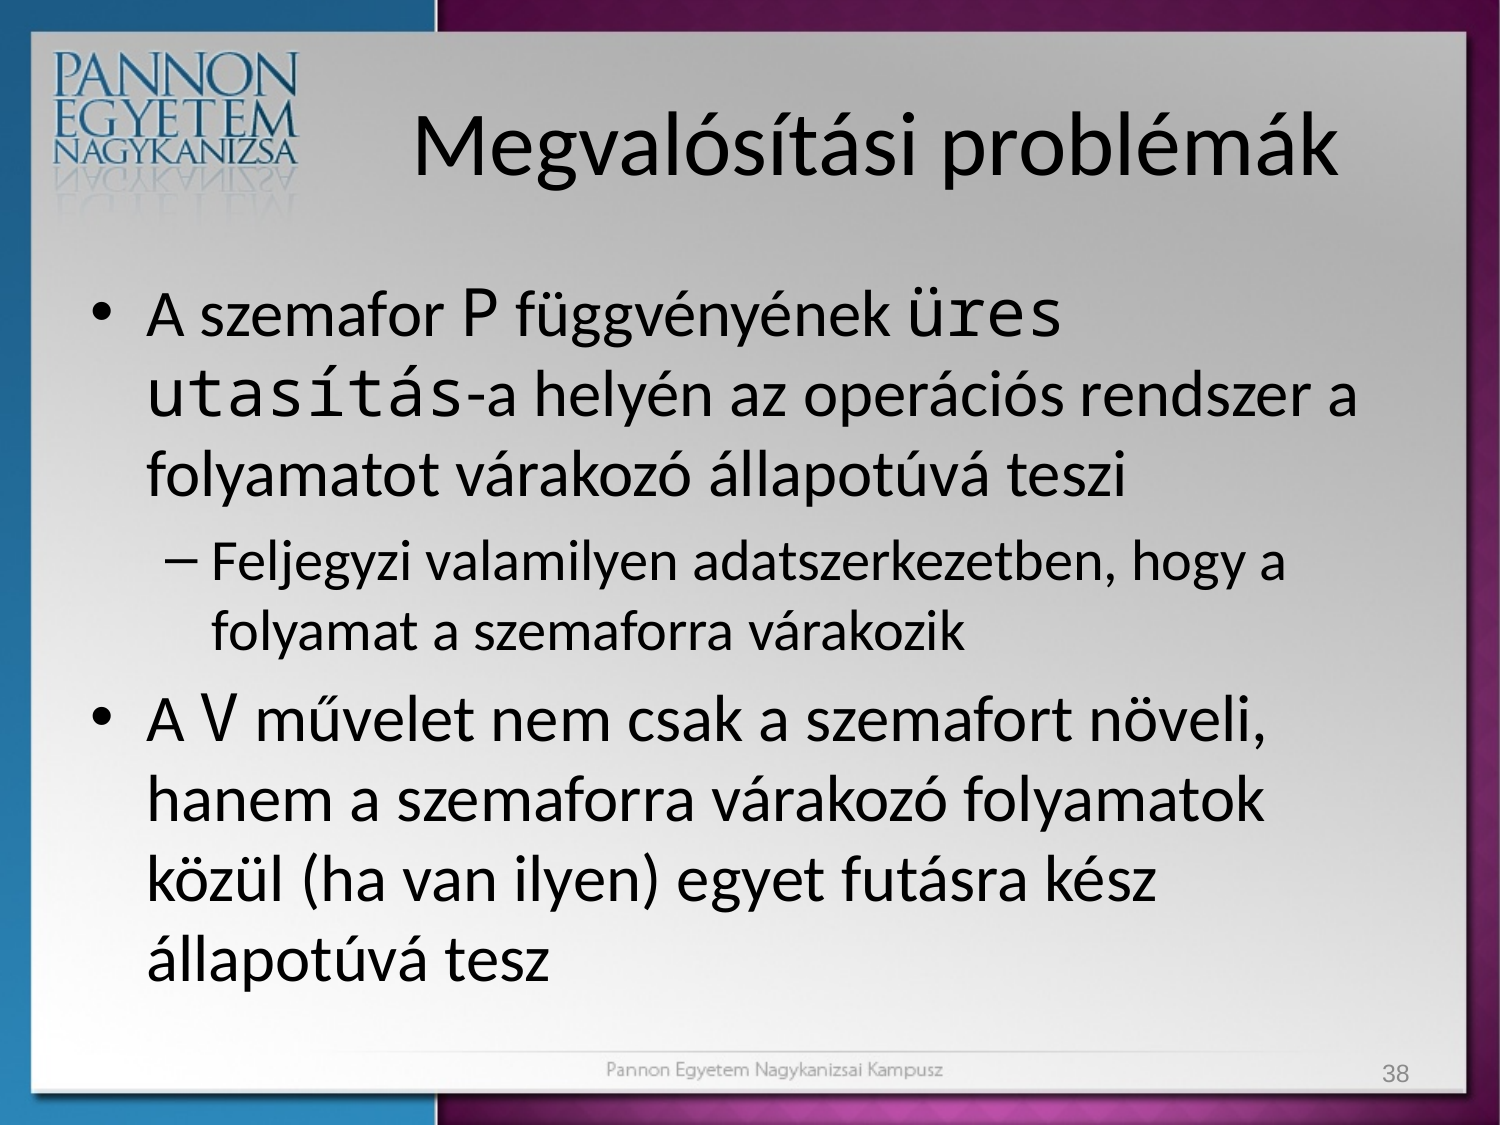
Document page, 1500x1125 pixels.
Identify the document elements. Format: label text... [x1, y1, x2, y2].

picture [0, 0, 1500, 1125]
slide_number 38 [1074, 1042, 1425, 1103]
title Megvalósítási problémák [328, 45, 1425, 233]
list A szemafor P függvényének üres utasítás-a helyén az operációs rendszer a folyamatot várakozó állapotúvá teszi Feljegyzi valamilyen adatszerkezetben, hogy a folyamat a szemaforra várakozik A V művelet nem csak a szemafort növeli, hanem a szemaforra várakozó folyamatok közül (ha van ilyen) egyet futásra kész állapotúvá tesz [75, 262, 1425, 1038]
